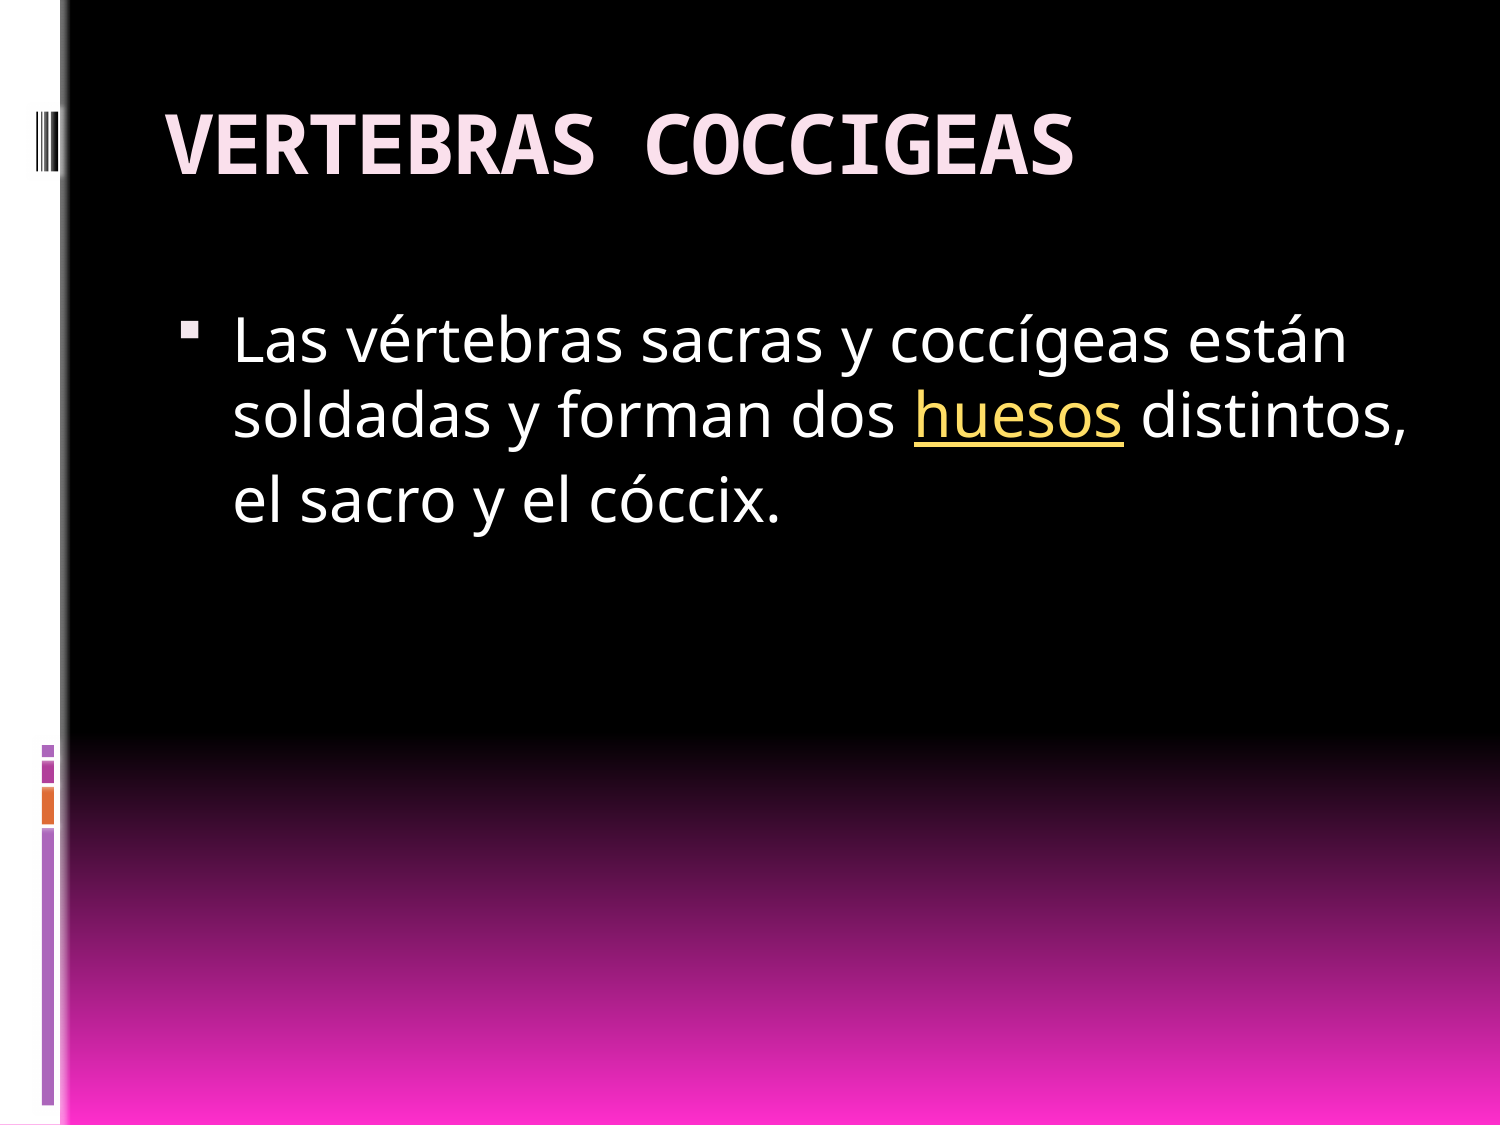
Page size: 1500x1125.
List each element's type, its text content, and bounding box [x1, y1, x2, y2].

list Las vértebras sacras y coccígeas están soldadas y forman dos huesos distintos, el sacro y el cóccix. [150, 292, 1425, 1043]
title VERTEBRAS COCCIGEAS [150, 83, 1425, 234]
